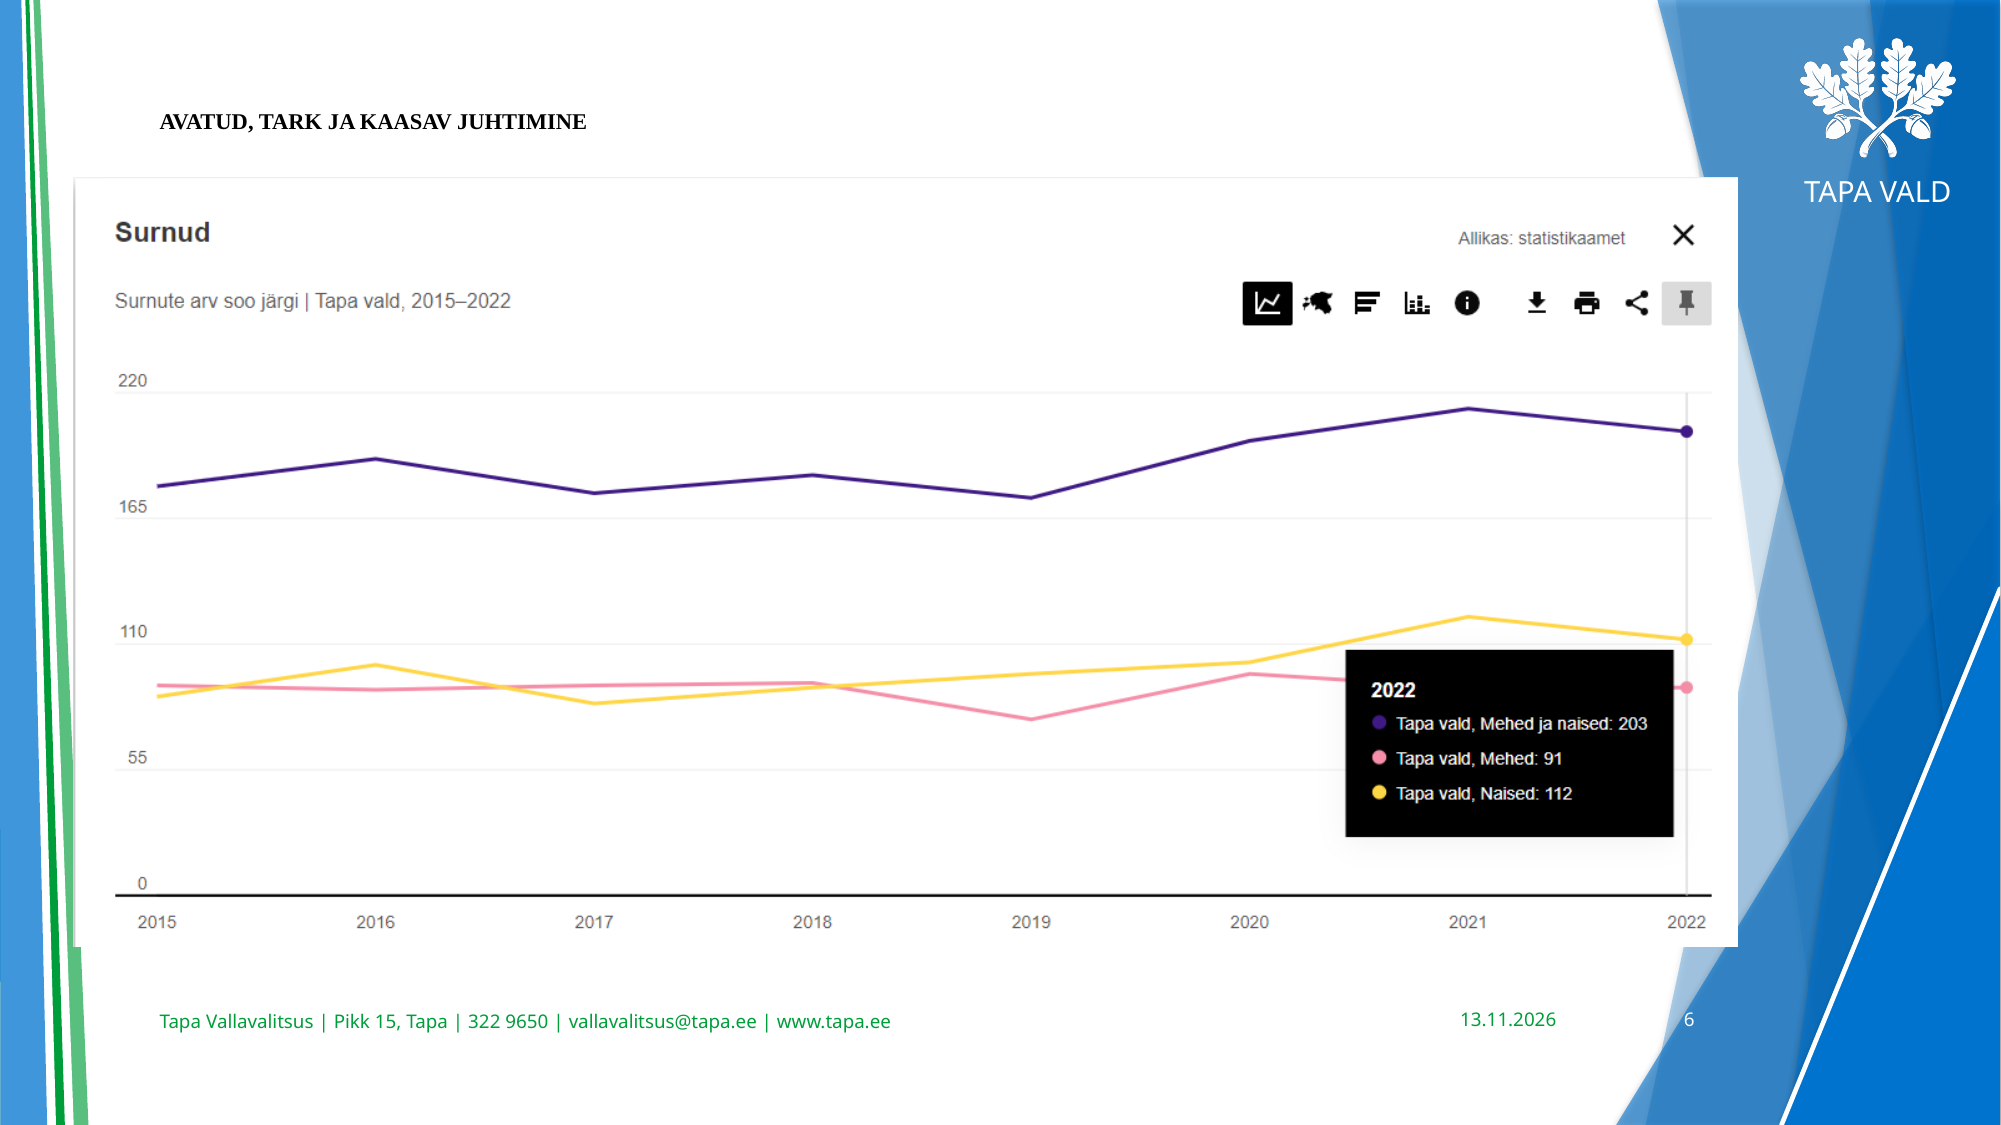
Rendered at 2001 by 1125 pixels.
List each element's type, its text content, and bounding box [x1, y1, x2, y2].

picture [1800, 38, 1956, 158]
title AVATUD, TARK JA KAASAV JUHTIMINE [144, 99, 1710, 170]
footer Tapa Vallavalitsus | Pikk 15, Tapa | 322 9650 | vallavalitsus@tapa.ee | www.tapa.ee [144, 992, 1396, 1053]
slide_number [1421, 990, 1572, 1051]
slide_number 6 [1597, 990, 1710, 1051]
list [72, 177, 1739, 948]
